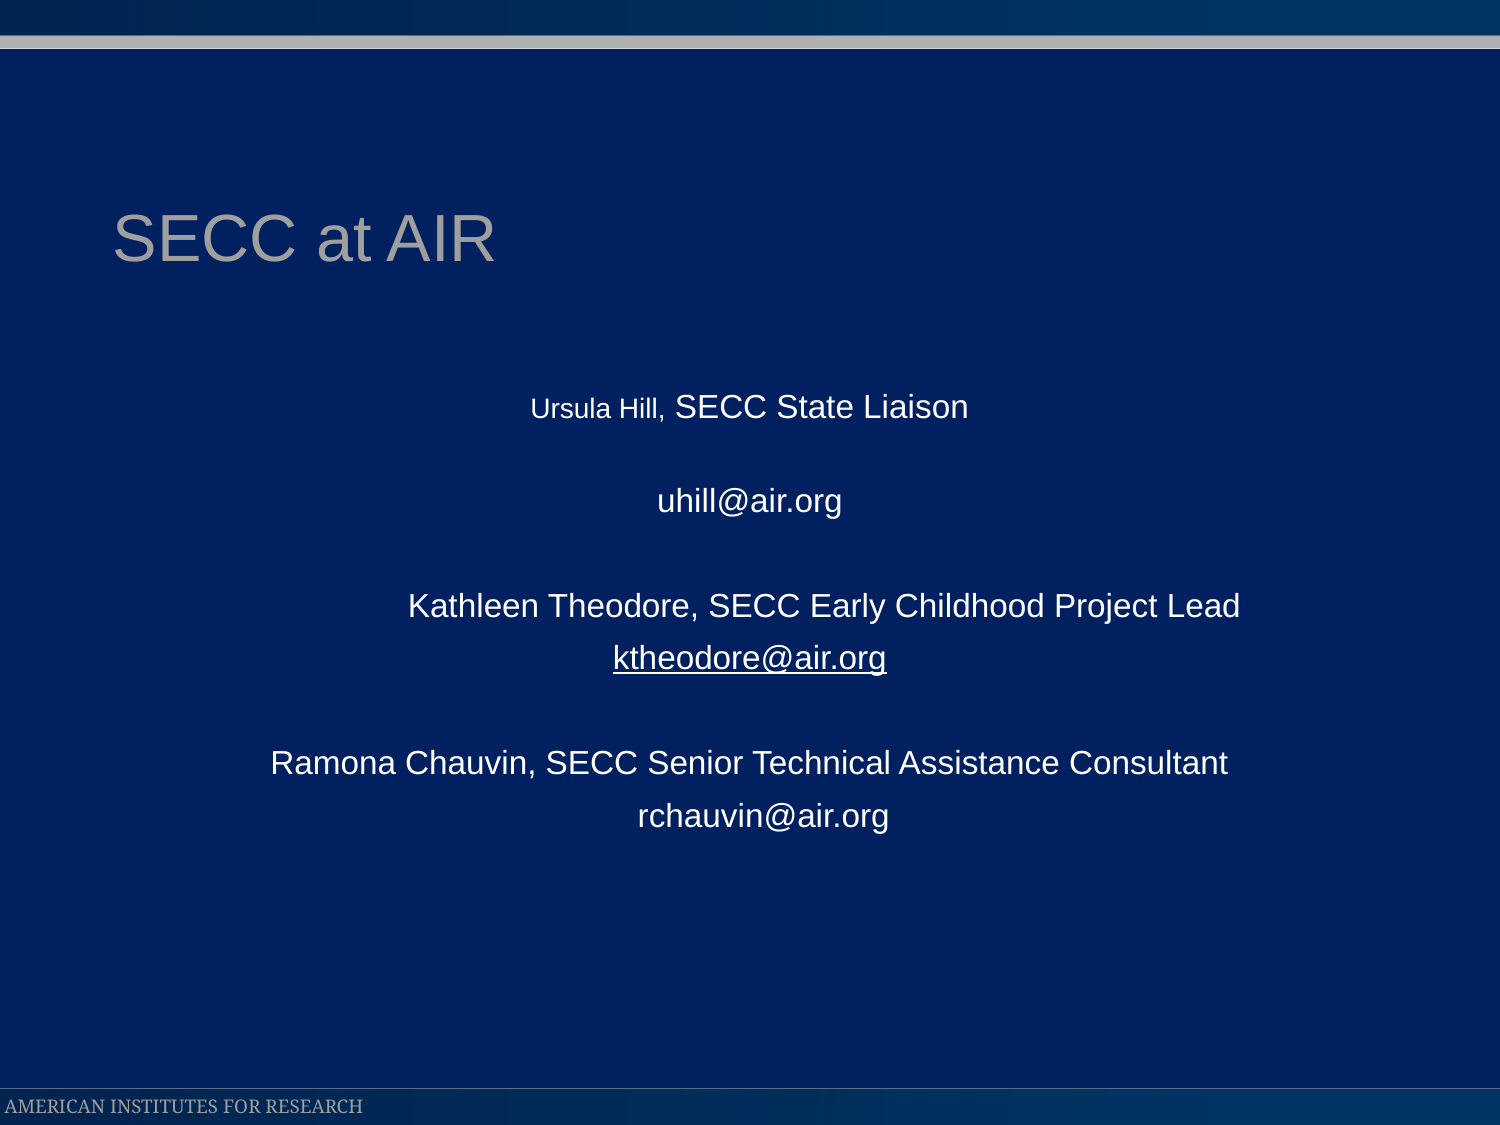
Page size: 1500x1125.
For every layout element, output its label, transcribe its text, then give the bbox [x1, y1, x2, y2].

picture [0, 1089, 1500, 1125]
picture [0, 0, 1500, 48]
list Ursula Hill, SECC State Liaison uhill@air.org Kathleen Theodore, SECC Early Childhood Project Lead ktheodore@air.org Ramona Chauvin, SECC Senior Technical Assistance Consultant rchauvin@air.org [0, 48, 1500, 1089]
title SECC at AIR [112, 194, 1021, 276]
